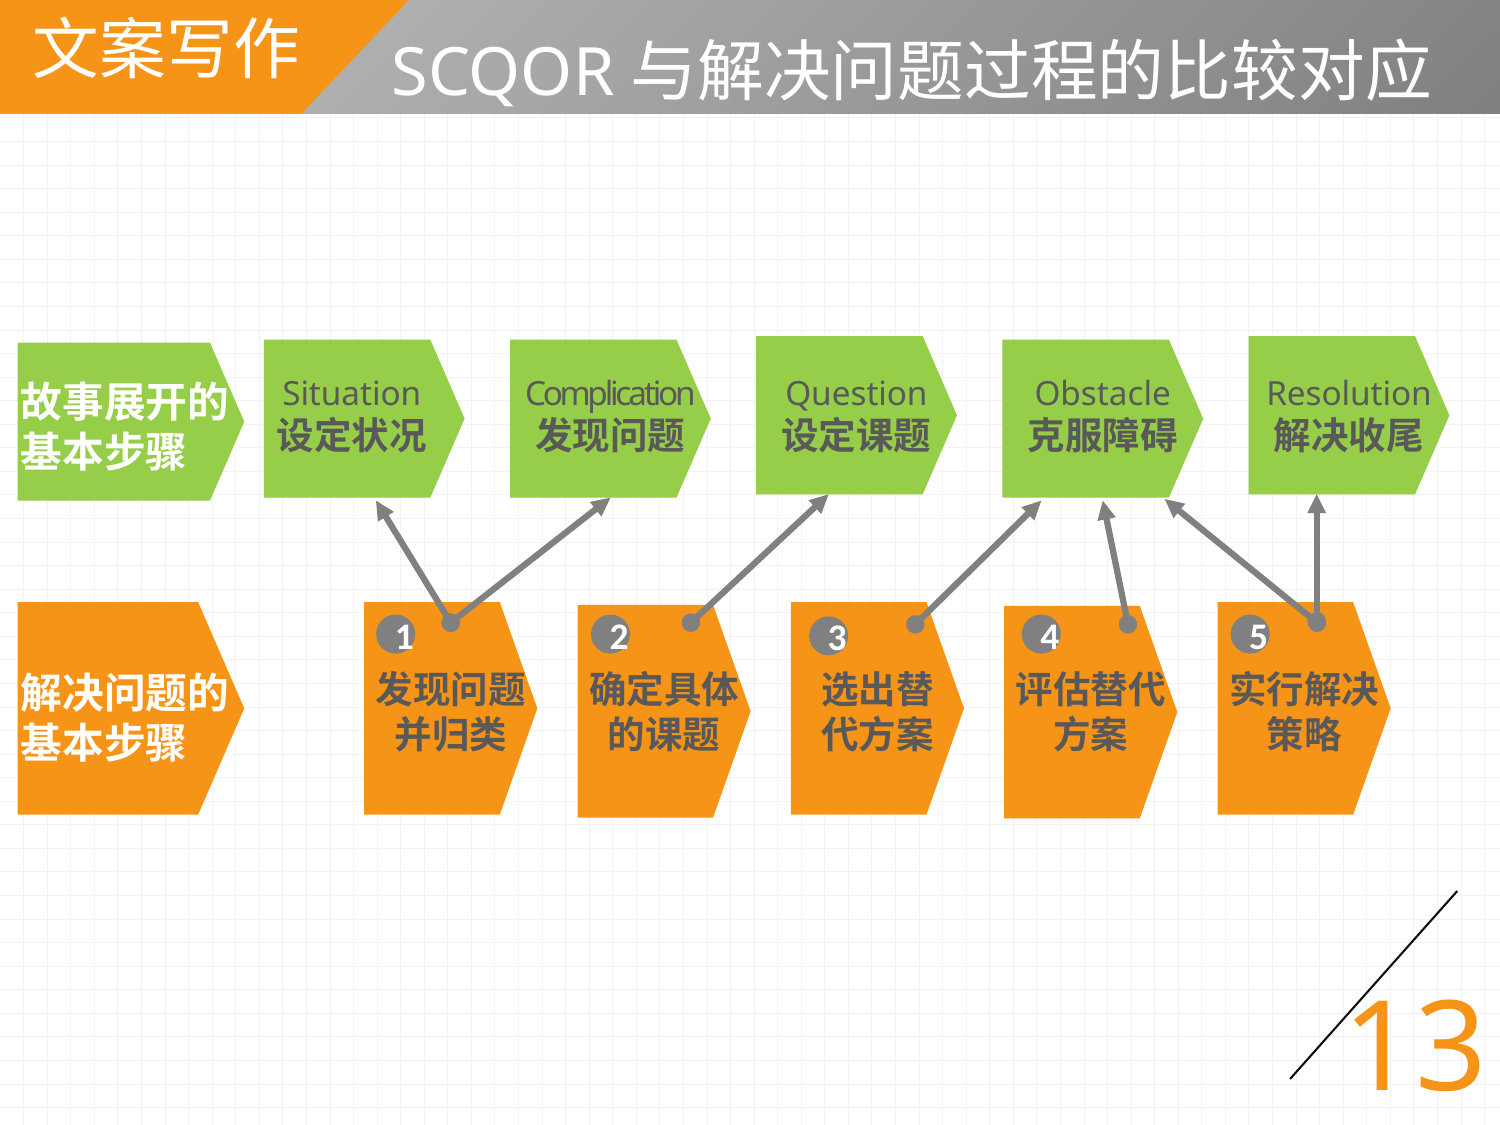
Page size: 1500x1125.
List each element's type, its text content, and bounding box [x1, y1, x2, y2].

title SCQOR与解决问题过程的比较对应 [324, 0, 1447, 138]
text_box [1164, 498, 1314, 623]
text_box [788, 764, 947, 817]
text_box 选出替代方案 [788, 659, 967, 764]
text_box [15, 484, 220, 503]
text_box 文案写作 [18, 0, 384, 95]
text_box 1 [374, 629, 418, 656]
text_box 5 [1228, 630, 1272, 656]
text_box [507, 337, 690, 364]
text_box [261, 337, 444, 364]
text_box [1246, 465, 1431, 497]
text_box [460, 402, 467, 435]
text_box [15, 599, 226, 659]
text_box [690, 494, 829, 623]
text_box [754, 465, 938, 497]
text_box [15, 774, 219, 817]
text_box 实行解决策略 [1207, 659, 1402, 764]
text_box [575, 764, 735, 820]
text_box [1215, 599, 1376, 659]
text_box 4 [1019, 613, 1063, 656]
text_box Complication 发现问题 [487, 364, 734, 465]
text_box Question 设定课题 [748, 364, 964, 465]
text_box [362, 764, 520, 817]
text_box [1246, 334, 1430, 364]
text_box [1215, 764, 1374, 817]
text_box [788, 599, 949, 659]
text_box Resolution 解决收尾 [1230, 364, 1468, 465]
text_box [1000, 465, 1186, 500]
text_box Obstacle 克服障碍 [995, 364, 1211, 465]
text_box [754, 334, 938, 364]
text_box Situation 设定状况 [244, 364, 460, 465]
text_box [261, 465, 447, 500]
text_box 发现问题并归类 [349, 659, 553, 764]
text_box 确定具体的课题 [564, 659, 764, 764]
text_box [1002, 603, 1161, 659]
text_box 13 [1328, 958, 1500, 1124]
text_box [362, 599, 523, 659]
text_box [375, 500, 446, 623]
text_box 3 [806, 614, 851, 658]
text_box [1102, 500, 1129, 625]
text_box 评估替代方案 [986, 659, 1195, 764]
text_box [575, 602, 735, 659]
text_box 2 [588, 612, 633, 656]
text_box [1002, 764, 1162, 821]
text_box [1000, 337, 1182, 364]
text_box [507, 465, 693, 500]
text_box 故事展开的基本步骤 [5, 368, 256, 484]
text_box [15, 340, 224, 368]
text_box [450, 497, 594, 623]
text_box 解决问题的基本步骤 [5, 659, 256, 774]
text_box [915, 500, 1042, 625]
